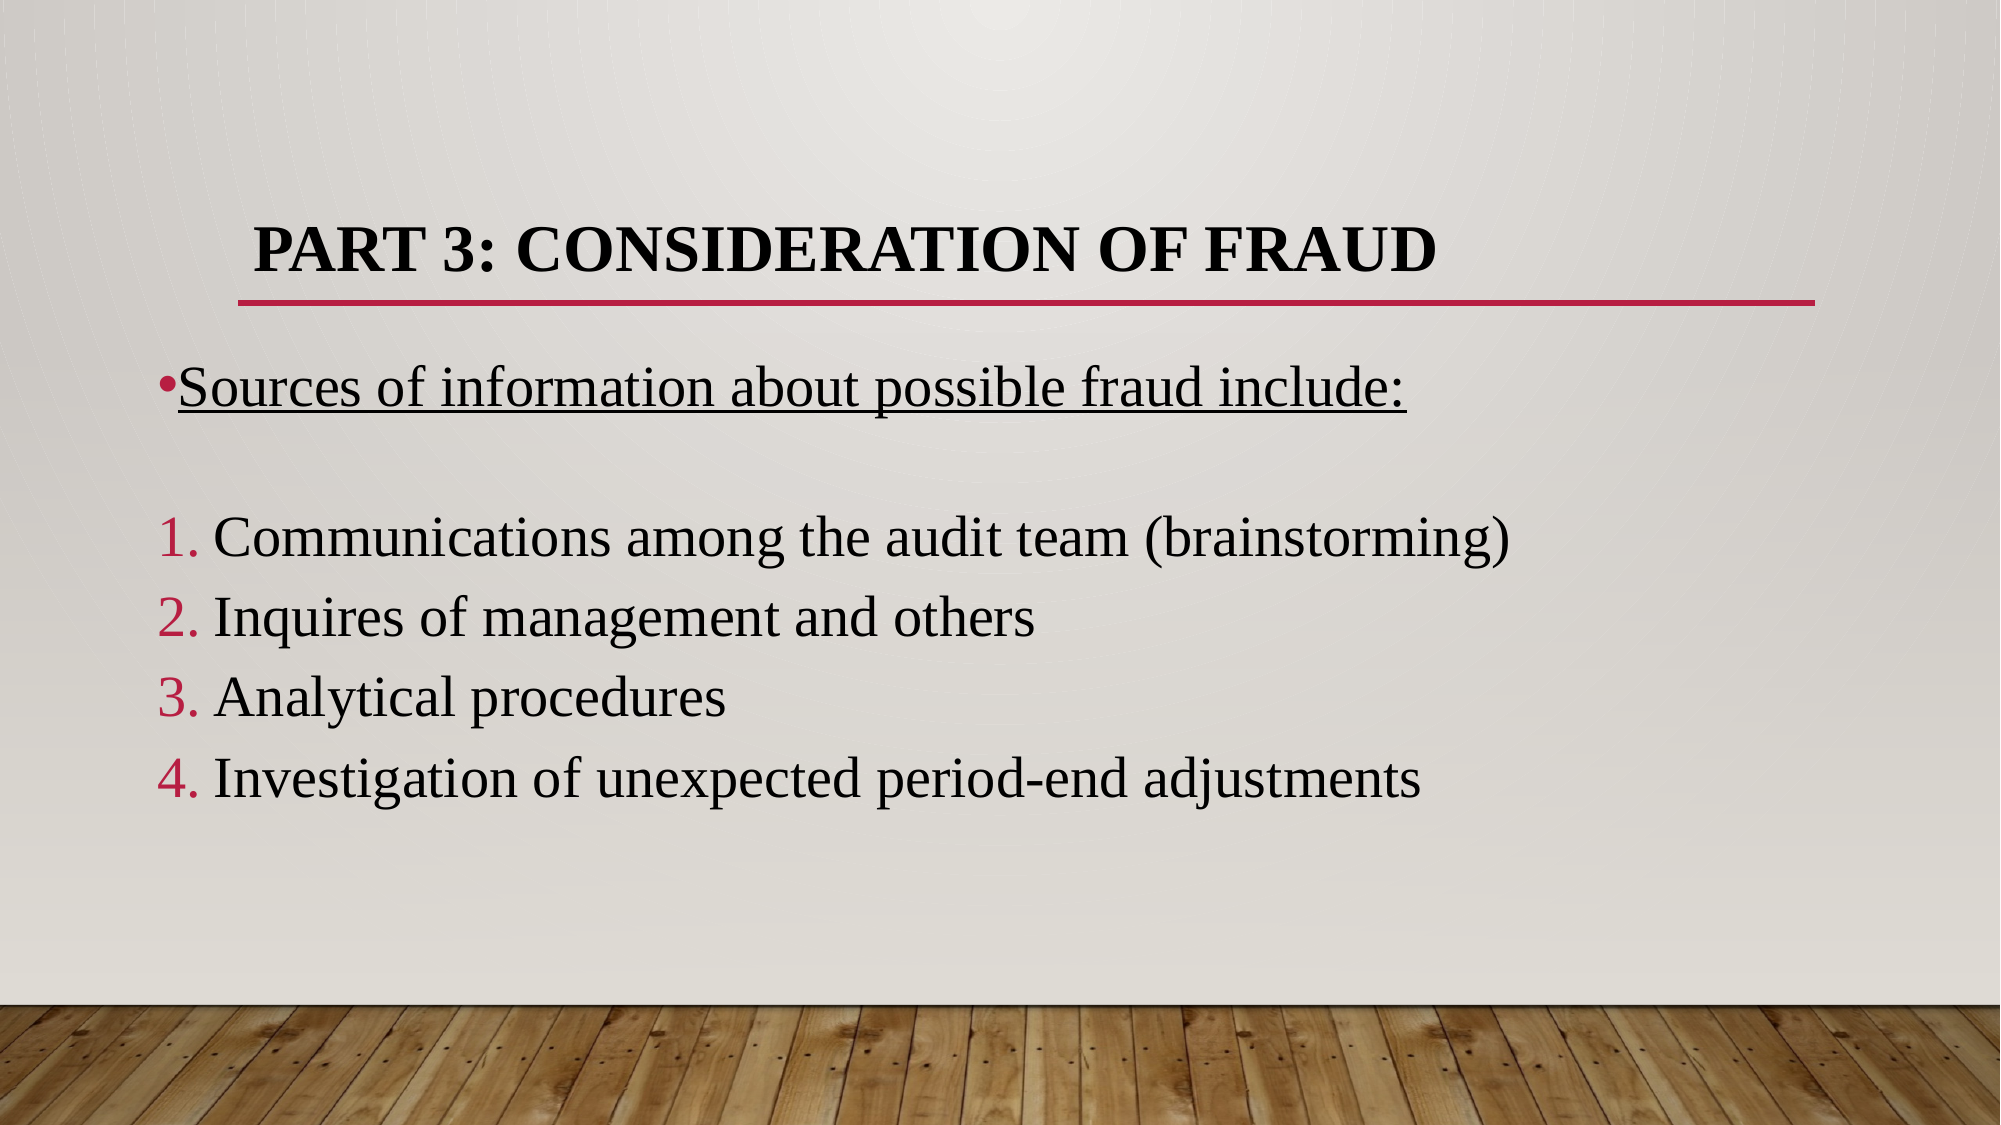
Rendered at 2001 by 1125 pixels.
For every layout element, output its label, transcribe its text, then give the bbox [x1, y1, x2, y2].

list Sources of information about possible fraud include: Communications among the audit team (brainstorming) Inquires of management and others Analytical procedures Investigation of unexpected period-end adjustments [142, 330, 1958, 1011]
picture [0, 1005, 2000, 1125]
title Part 3: Consideration of Fraud [238, 206, 1814, 305]
